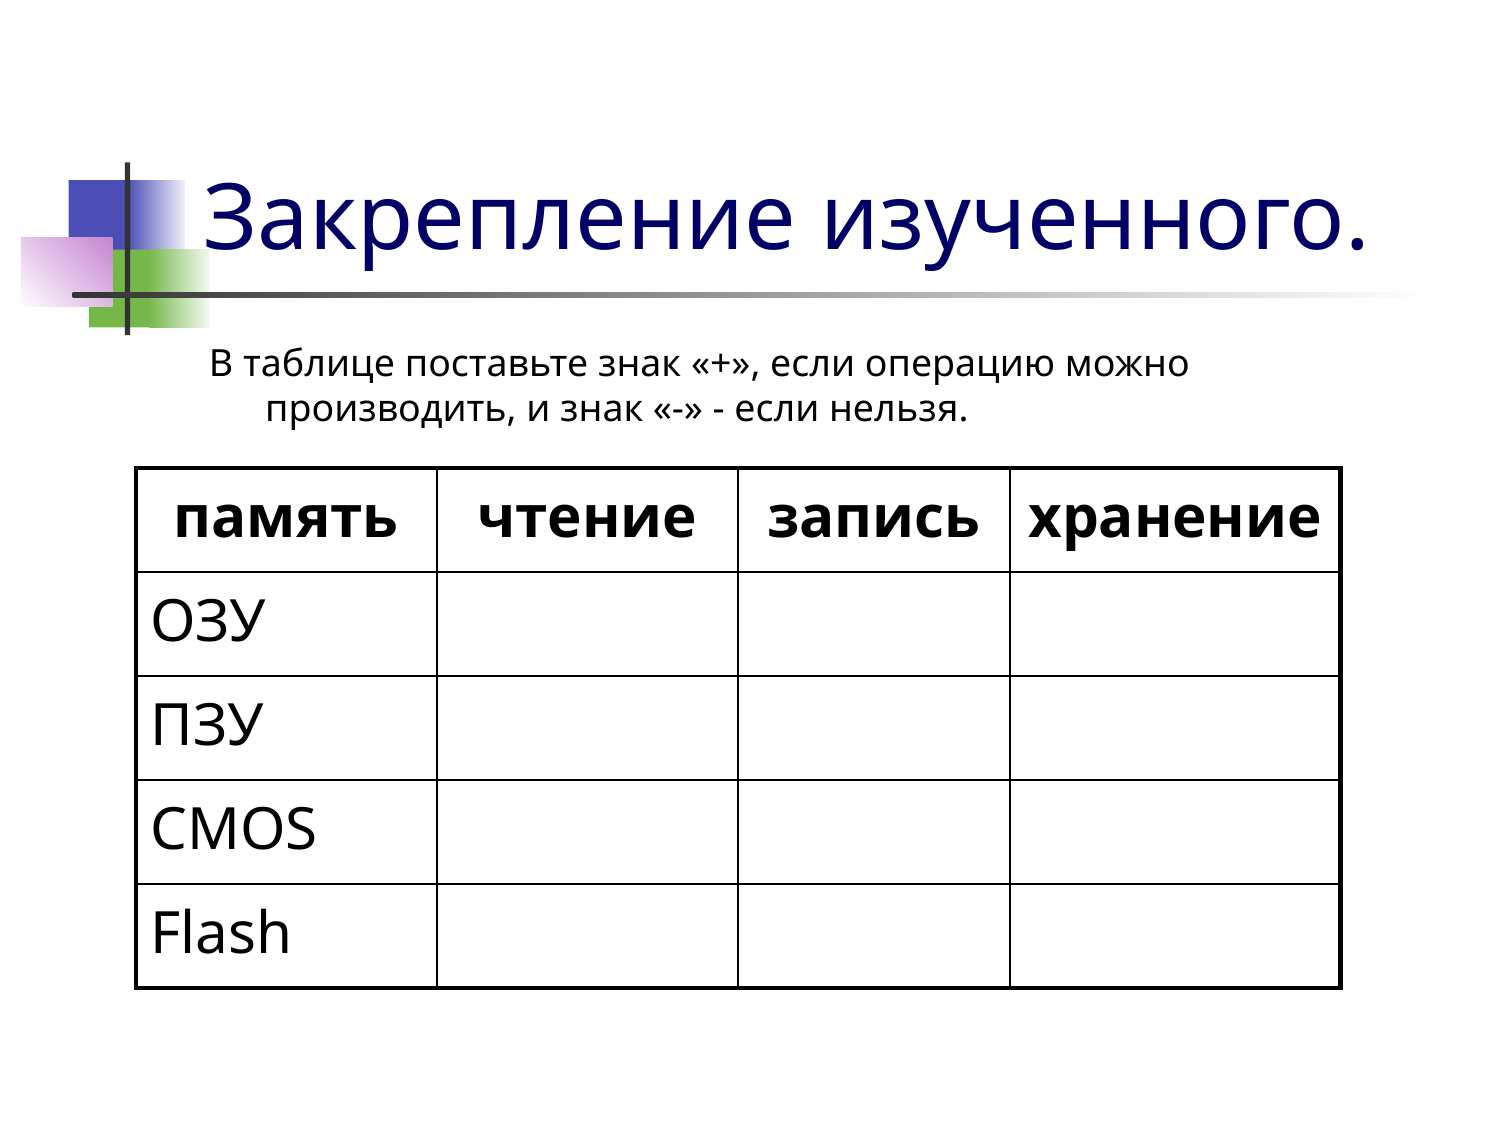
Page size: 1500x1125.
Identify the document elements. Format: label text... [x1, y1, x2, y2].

table_cell [739, 677, 1009, 779]
list В таблице поставьте знак «+», если операцию можно производить, и знак «-» - если нельзя. [193, 330, 1377, 1007]
table_cell [1011, 573, 1338, 675]
table_header чтение [438, 470, 737, 571]
table_cell Flash [138, 885, 436, 986]
table_header память [138, 470, 436, 571]
table_cell [739, 573, 1009, 675]
table_cell [1011, 885, 1338, 986]
table_cell [438, 677, 737, 779]
table_cell [739, 781, 1009, 883]
table_cell [438, 573, 737, 675]
table_header хранение [1011, 470, 1338, 571]
table_cell [1011, 677, 1338, 779]
table_cell [438, 885, 737, 986]
table_cell [739, 885, 1009, 986]
table_cell [438, 781, 737, 883]
title Закрепление изученного. [188, 34, 1468, 276]
table_header запись [739, 470, 1009, 571]
table_cell ПЗУ [138, 677, 436, 779]
table_cell [1011, 781, 1338, 883]
table_cell CMOS [138, 781, 436, 883]
table_cell ОЗУ [138, 573, 436, 675]
